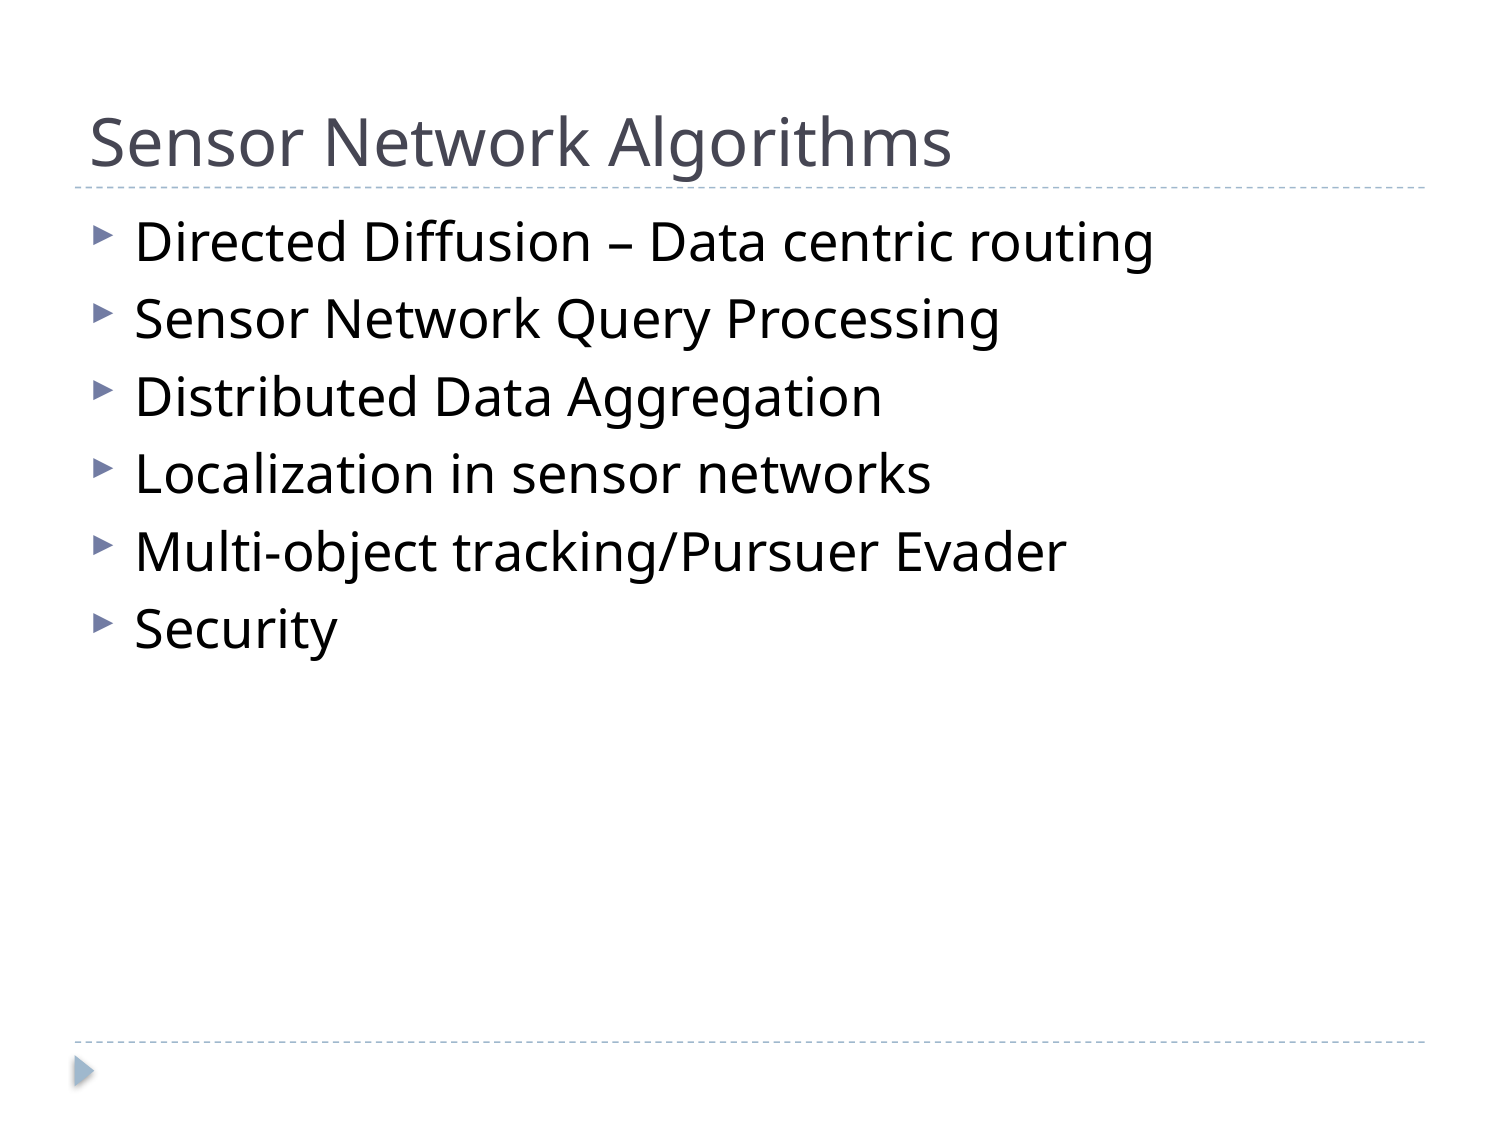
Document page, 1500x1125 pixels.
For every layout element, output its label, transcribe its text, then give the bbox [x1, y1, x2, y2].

title Sensor Network Algorithms [75, 24, 1425, 188]
list Directed Diffusion – Data centric routing Sensor Network Query Processing Distributed Data Aggregation Localization in sensor networks Multi-object tracking/Pursuer Evader Security [75, 200, 1425, 1006]
